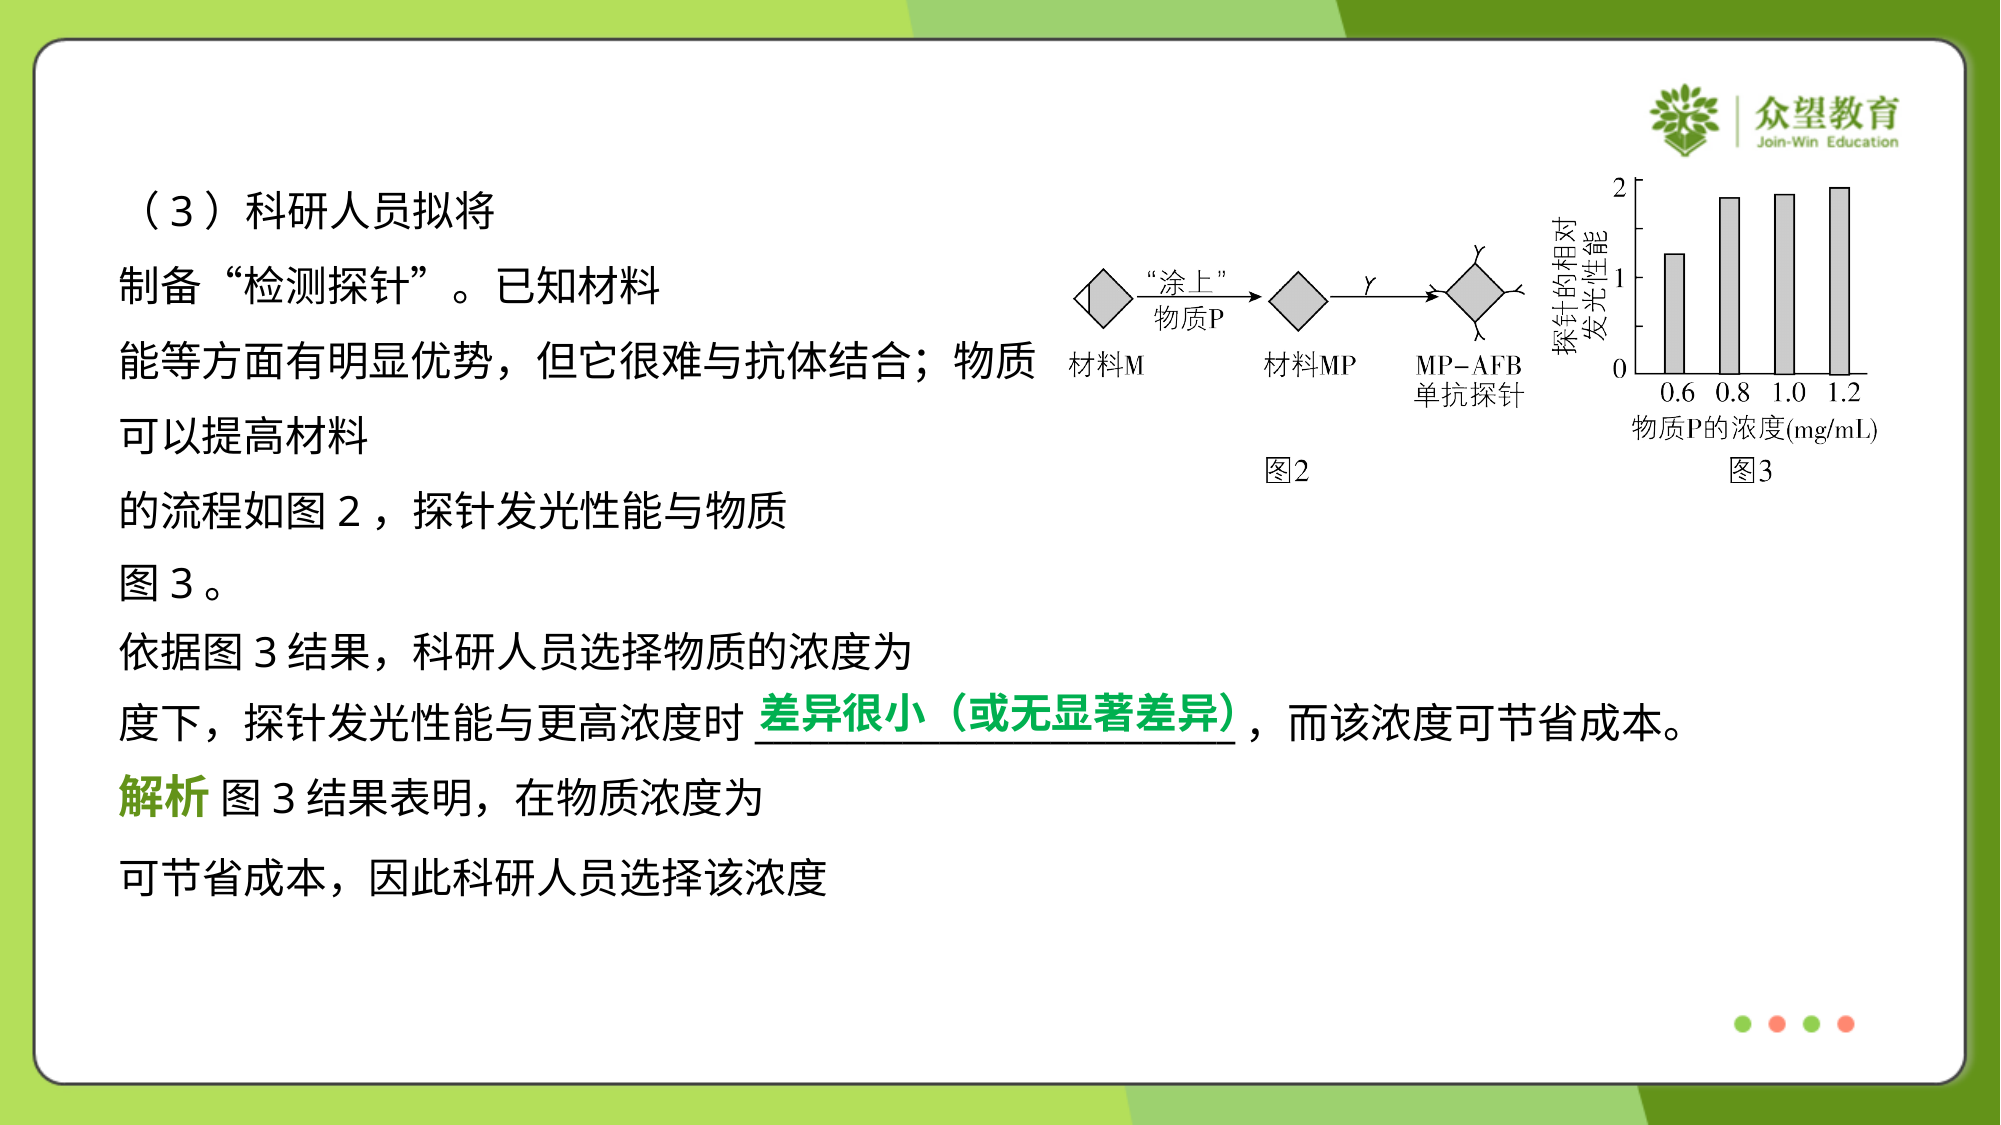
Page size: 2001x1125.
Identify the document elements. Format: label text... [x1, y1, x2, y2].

picture [0, 0, 2000, 1125]
text_box 差异很小（或无显著差异） [744, 666, 1276, 731]
